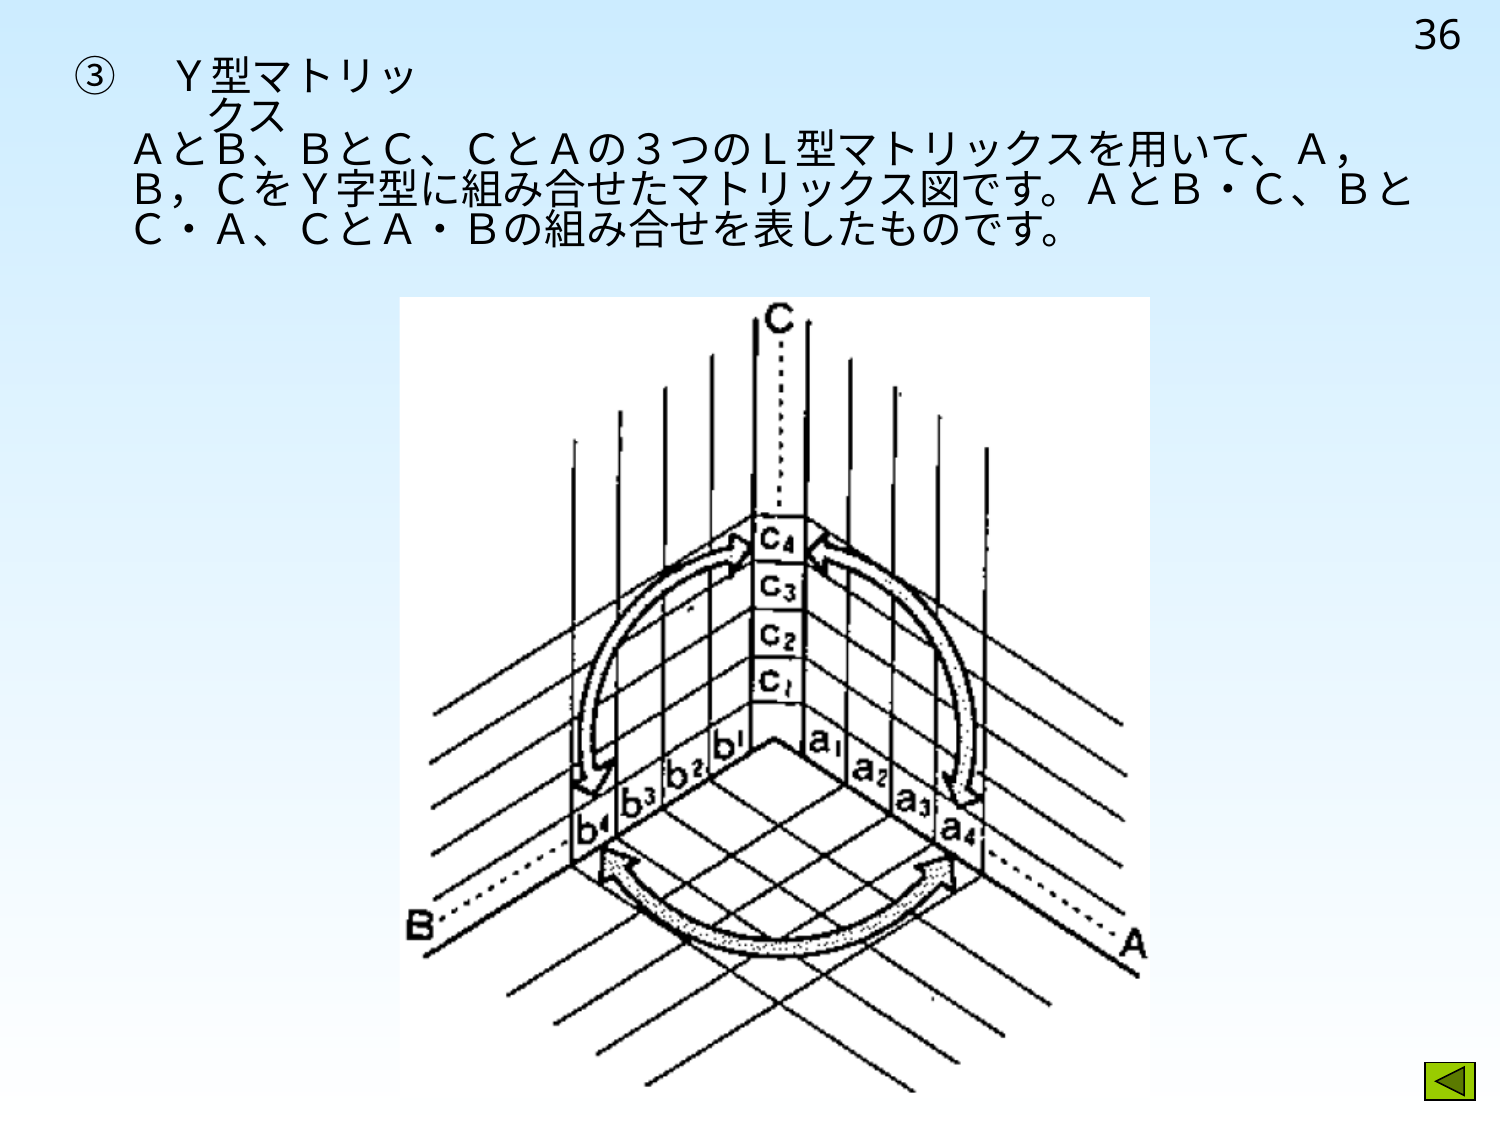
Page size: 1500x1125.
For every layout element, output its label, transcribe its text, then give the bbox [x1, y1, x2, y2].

text_box 36 [1376, 0, 1500, 65]
text_box ③ Ｙ型マトリックス [53, 52, 441, 148]
text_box ＡとＢ、ＢとＣ、ＣとＡの３つのＬ型マトリックスを用いて、Ａ，Ｂ，ＣをＹ字型に組み合せたマトリックス図です。ＡとＢ・Ｃ、ＢとＣ・Ａ、ＣとＡ・Ｂの組み合せを表したものです。 [112, 125, 1450, 261]
picture [399, 297, 1151, 1098]
text_box [1425, 1062, 1476, 1101]
